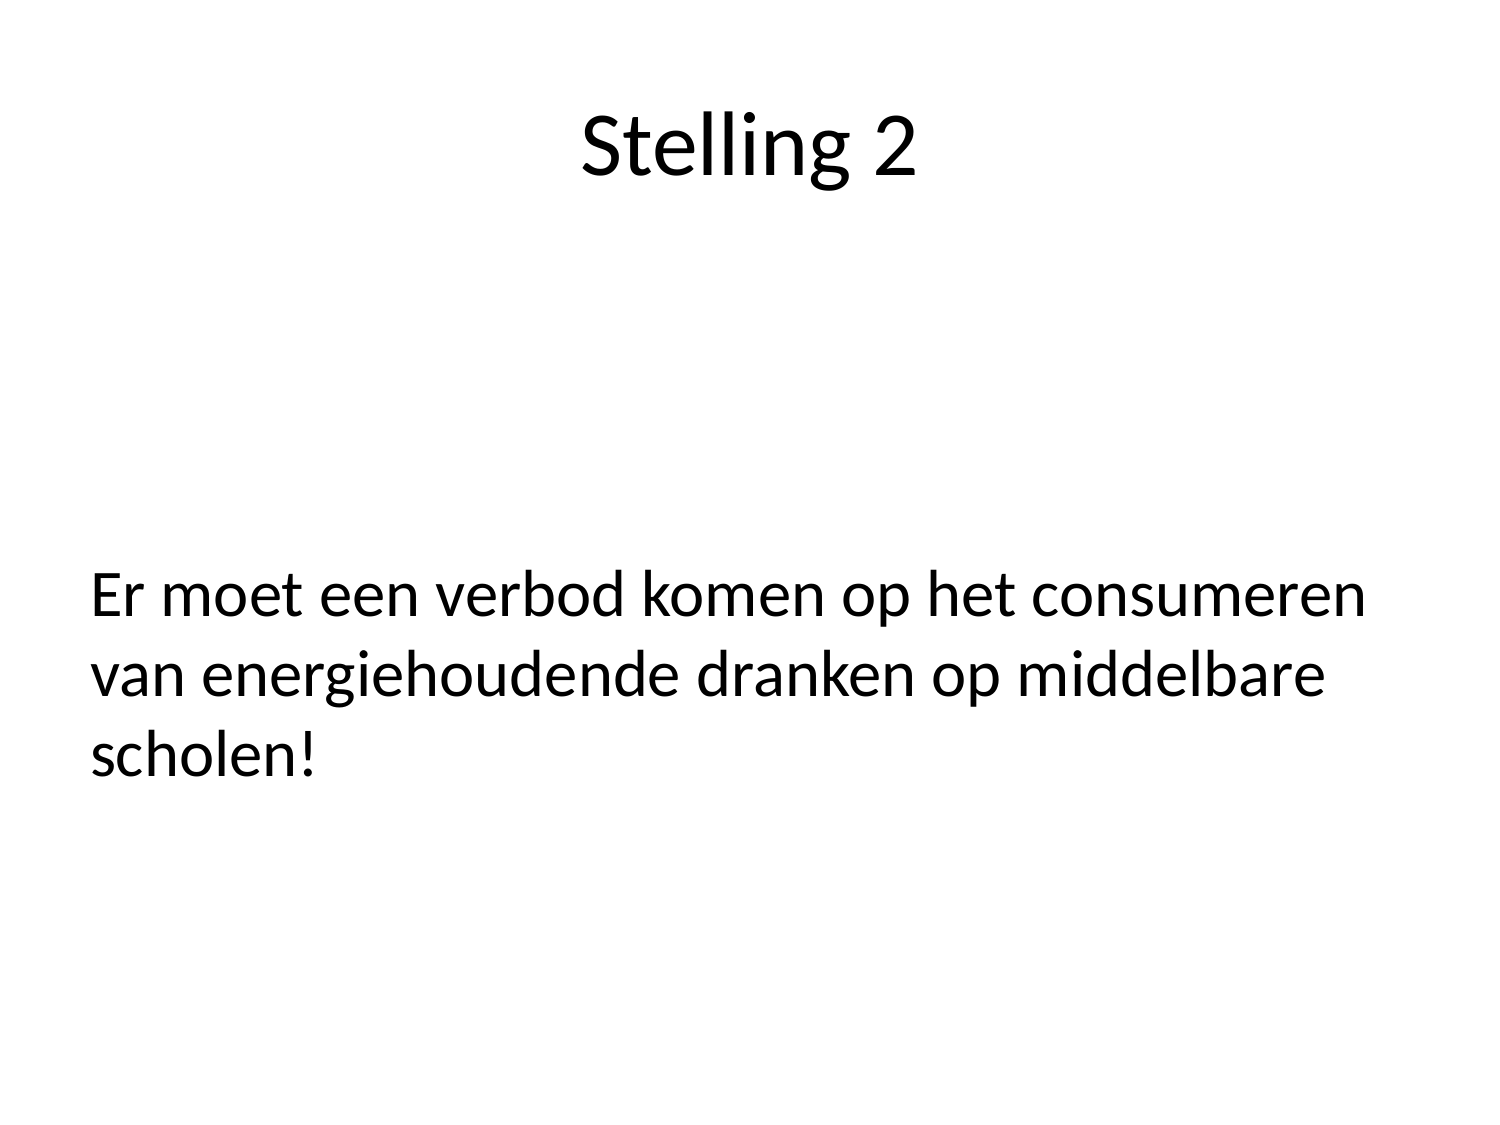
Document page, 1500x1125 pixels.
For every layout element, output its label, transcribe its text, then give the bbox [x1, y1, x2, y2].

list Er moet een verbod komen op het consumeren van energiehoudende dranken op middelbare scholen! [75, 262, 1425, 1005]
title Stelling 2 [75, 45, 1425, 233]
